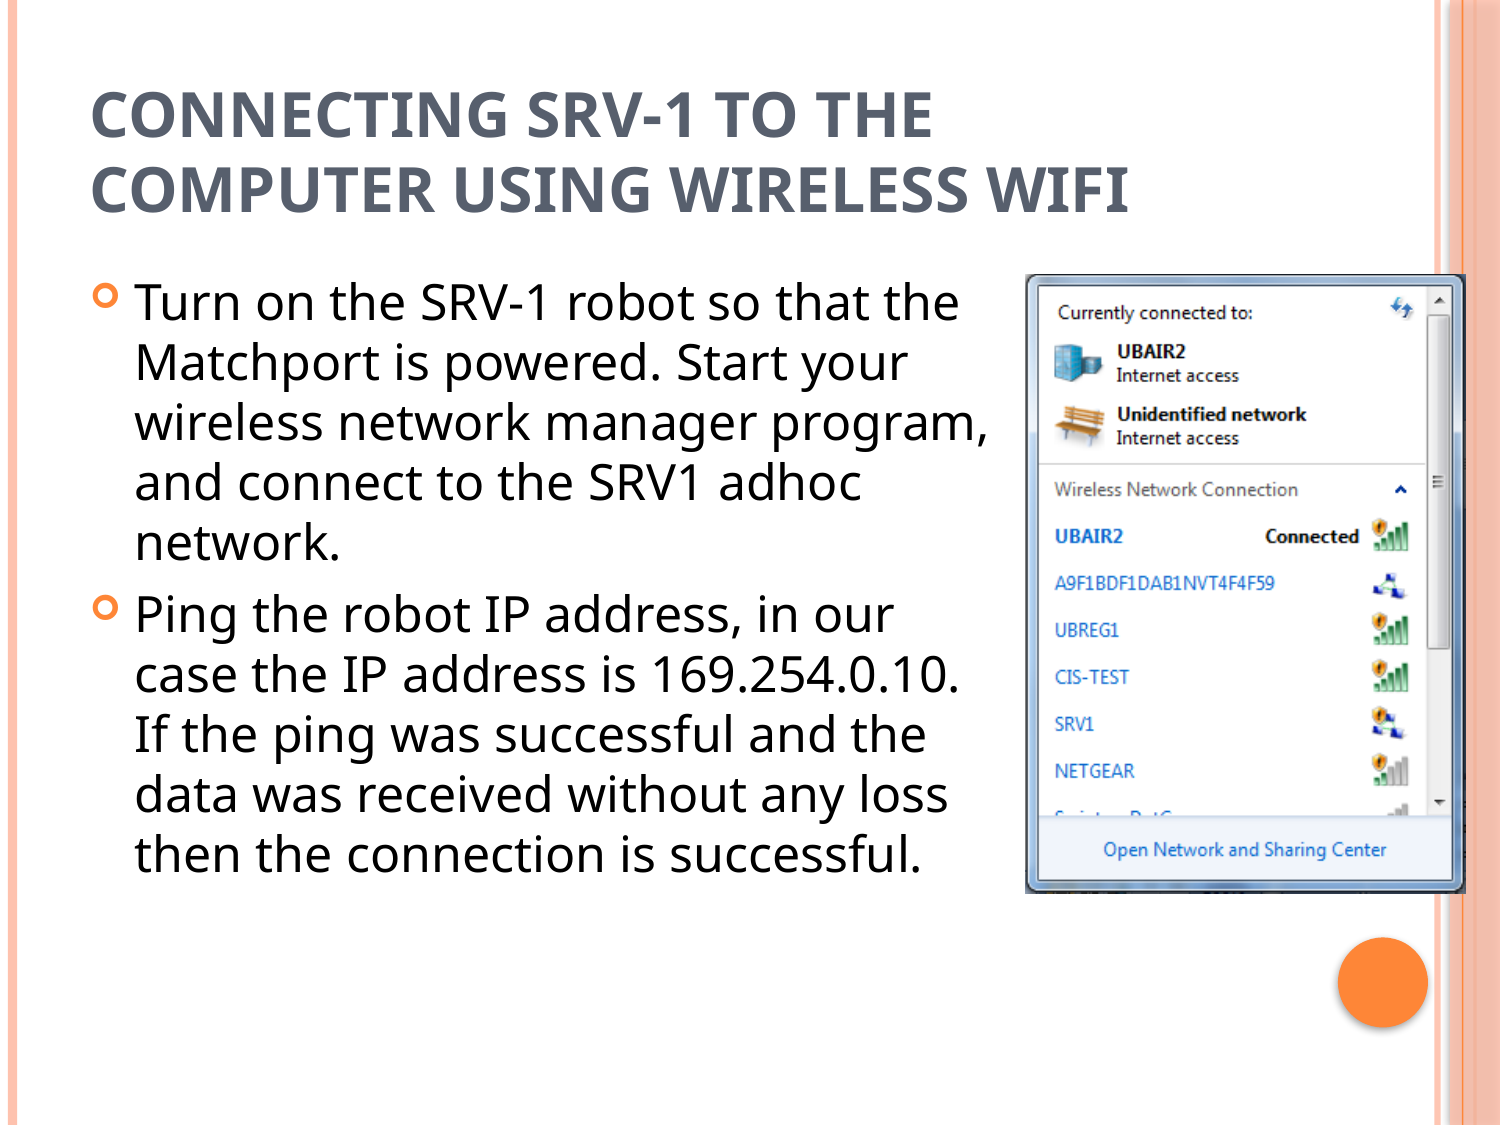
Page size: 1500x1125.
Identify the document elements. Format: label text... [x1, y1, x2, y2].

picture [1024, 274, 1467, 895]
list Turn on the SRV-1 robot so that the Matchport is powered. Start your wireless network manager program, and connect to the SRV1 adhoc network. Ping the robot IP address, in our case the IP address is 169.254.0.10. If the ping was successful and the data was received without any loss then the connection is successful. [75, 262, 1013, 1062]
title Connecting SRV-1 to the computer using wireless WiFi [75, 45, 1300, 233]
